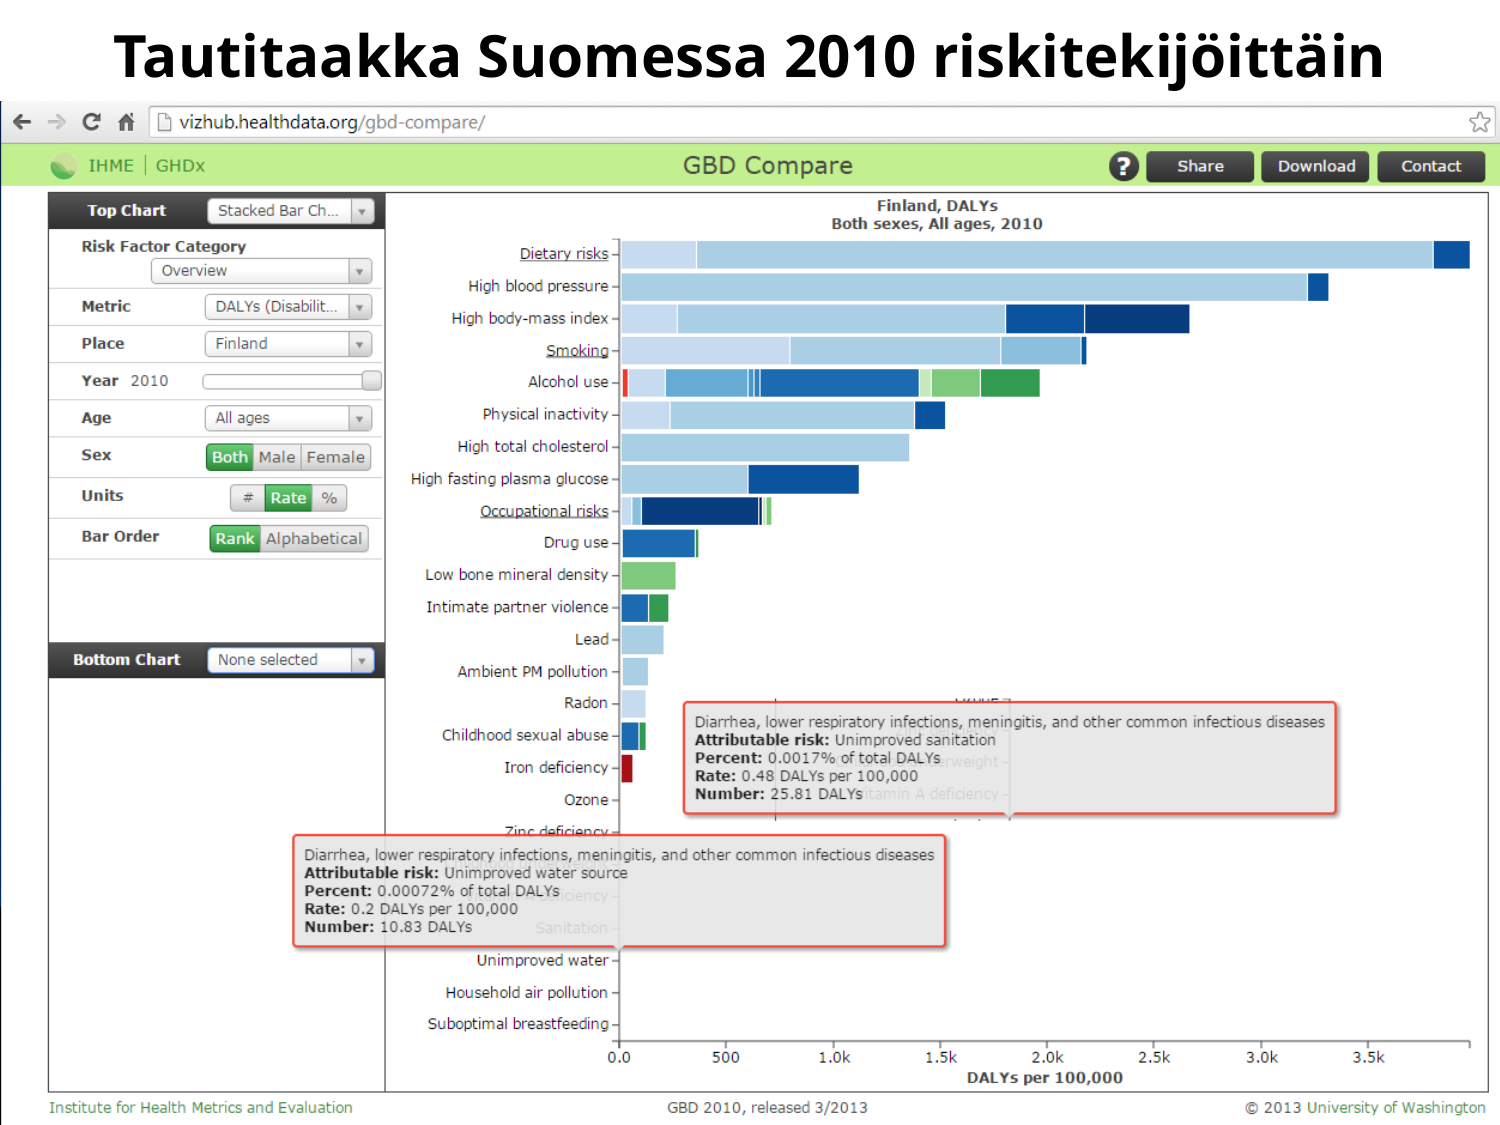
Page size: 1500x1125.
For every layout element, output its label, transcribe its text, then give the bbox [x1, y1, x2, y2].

picture [0, 101, 1500, 1125]
title Tautitaakka Suomessa 2010 riskitekijöittäin [75, 7, 1426, 99]
